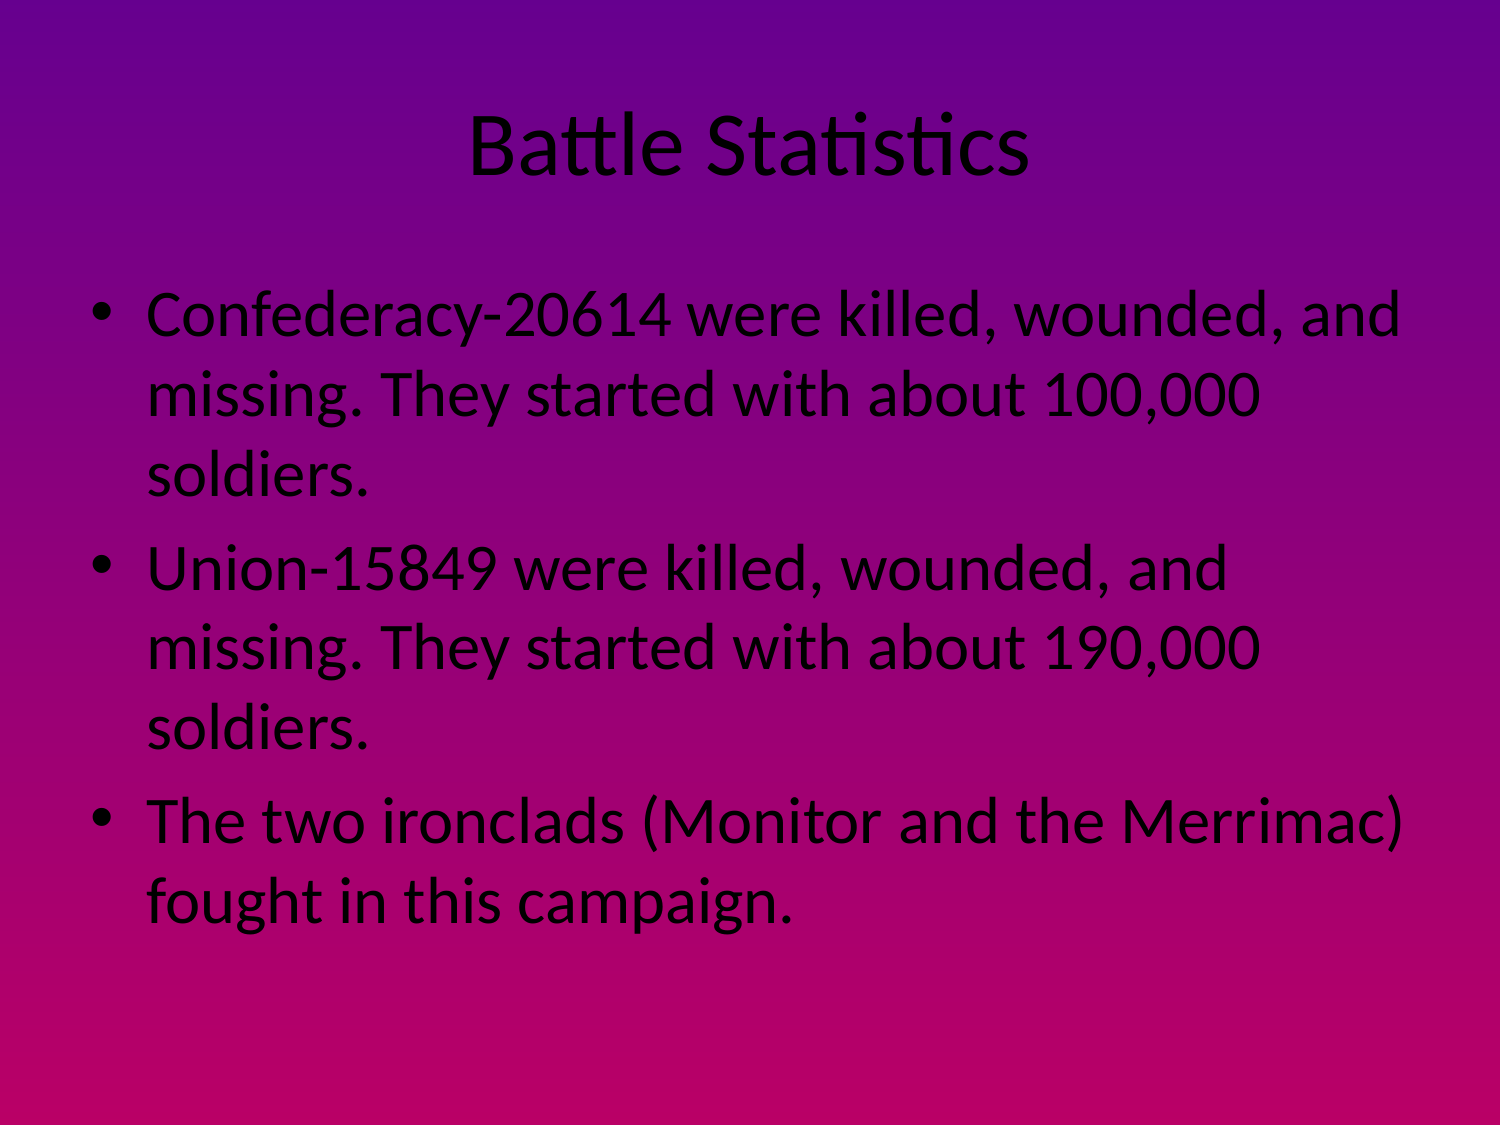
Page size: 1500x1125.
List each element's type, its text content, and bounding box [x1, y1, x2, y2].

list Confederacy-20614 were killed, wounded, and missing. They started with about 100,000 soldiers. Union-15849 were killed, wounded, and missing. They started with about 190,000 soldiers. The two ironclads (Monitor and the Merrimac) fought in this campaign. [75, 262, 1425, 1005]
title Battle Statistics [75, 45, 1425, 233]
